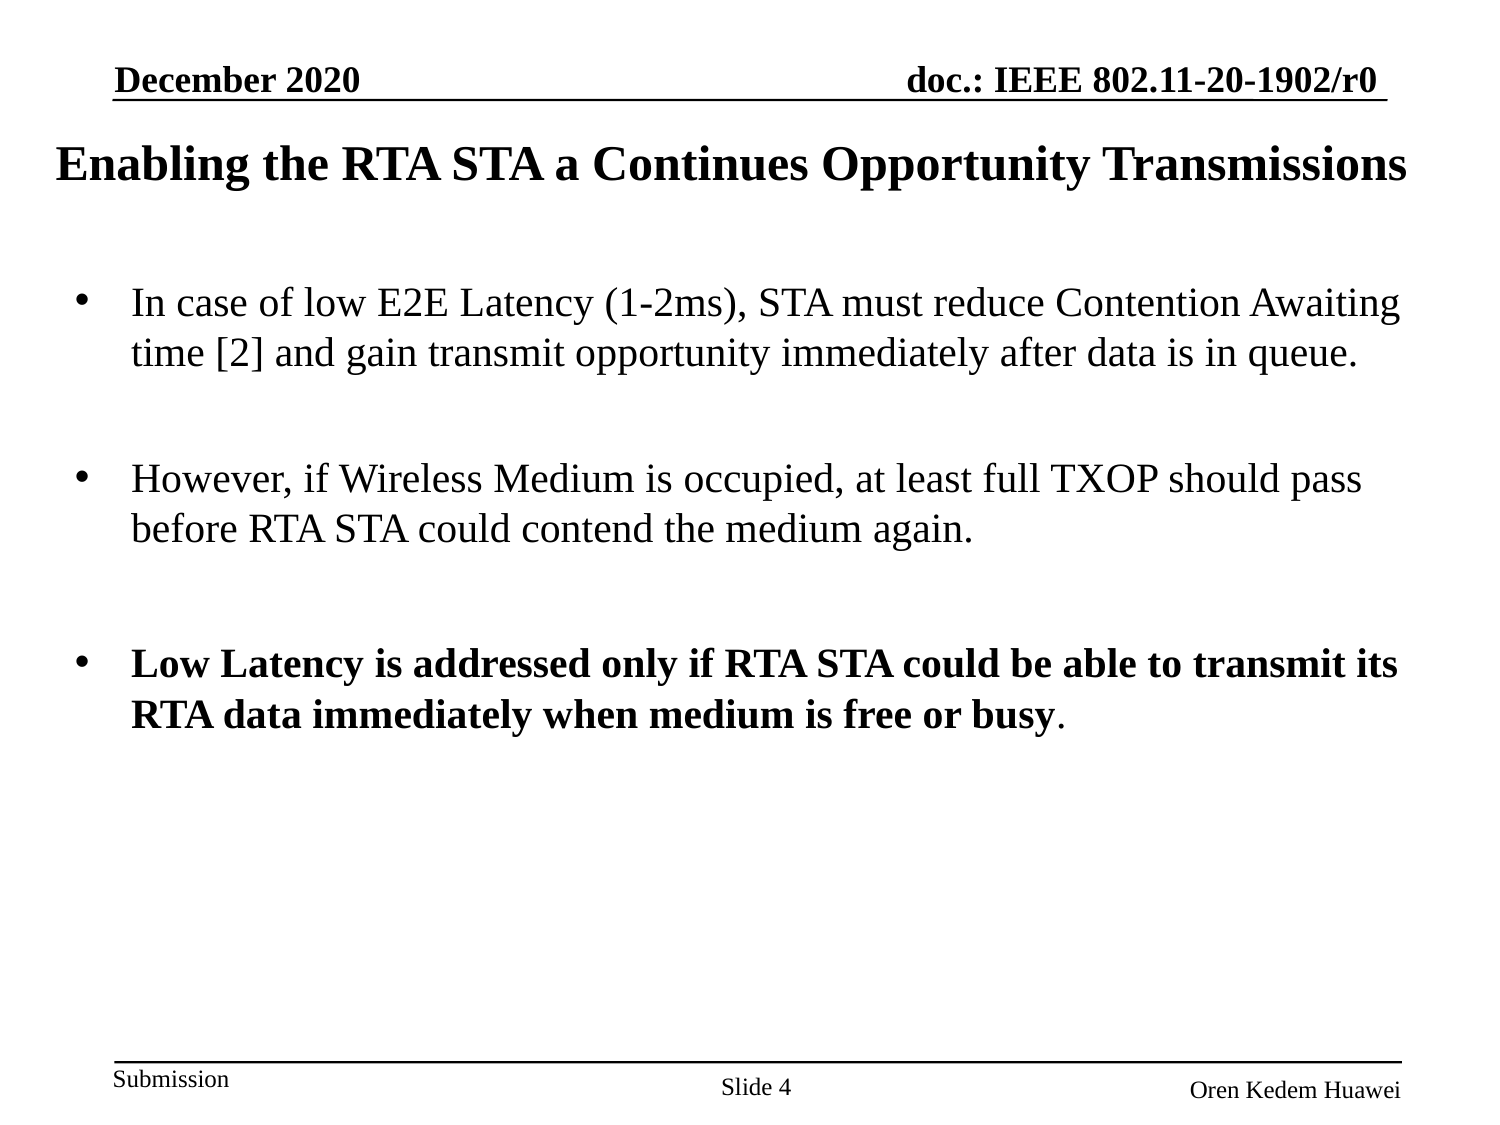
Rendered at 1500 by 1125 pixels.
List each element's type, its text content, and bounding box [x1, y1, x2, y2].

list In case of low E2E Latency (1-2ms), STA must reduce Contention Awaiting time [2] and gain transmit opportunity immediately after data is in queue. However, if Wireless Medium is occupied, at least full TXOP should pass before RTA STA could contend the medium again. Low Latency is addressed only if RTA STA could be able to transmit its RTA data immediately when medium is free or busy. [59, 267, 1459, 966]
title Enabling the RTA STA a Continues Opportunity Transmissions [29, 112, 1447, 209]
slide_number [114, 54, 368, 101]
slide_number Slide 4 [711, 1070, 801, 1101]
footer Oren Kedem Huawei [1186, 1073, 1402, 1105]
